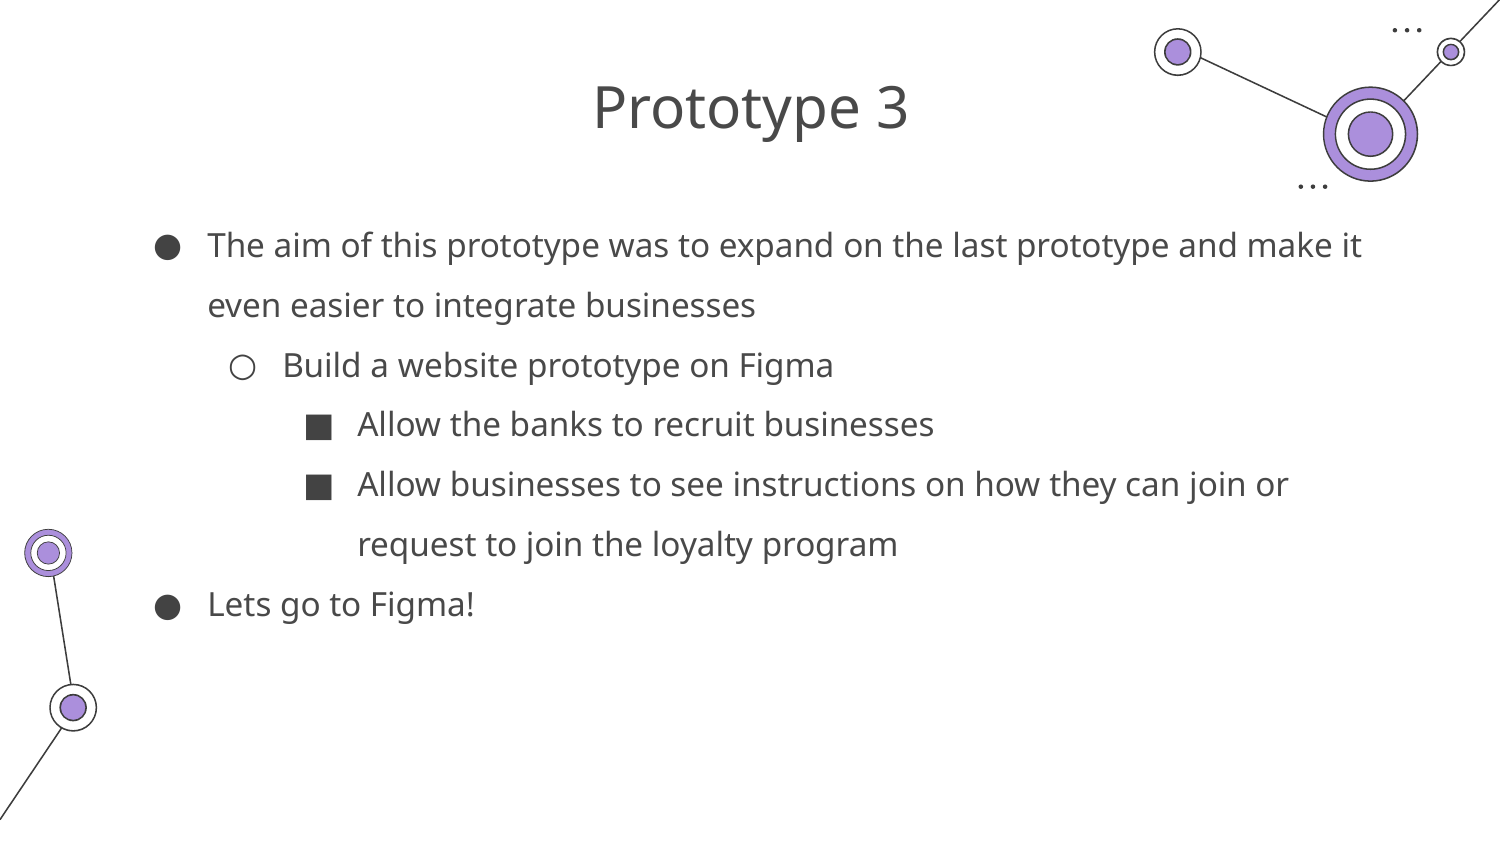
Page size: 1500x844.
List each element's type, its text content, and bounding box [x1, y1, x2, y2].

list The aim of this prototype was to expand on the last prototype and make it even easier to integrate businesses Build a website prototype on Figma Allow the banks to recruit businesses Allow businesses to see instructions on how they can join or request to join the loyalty program Lets go to Figma! [117, 188, 1382, 768]
title Prototype 3 [415, 55, 1086, 150]
